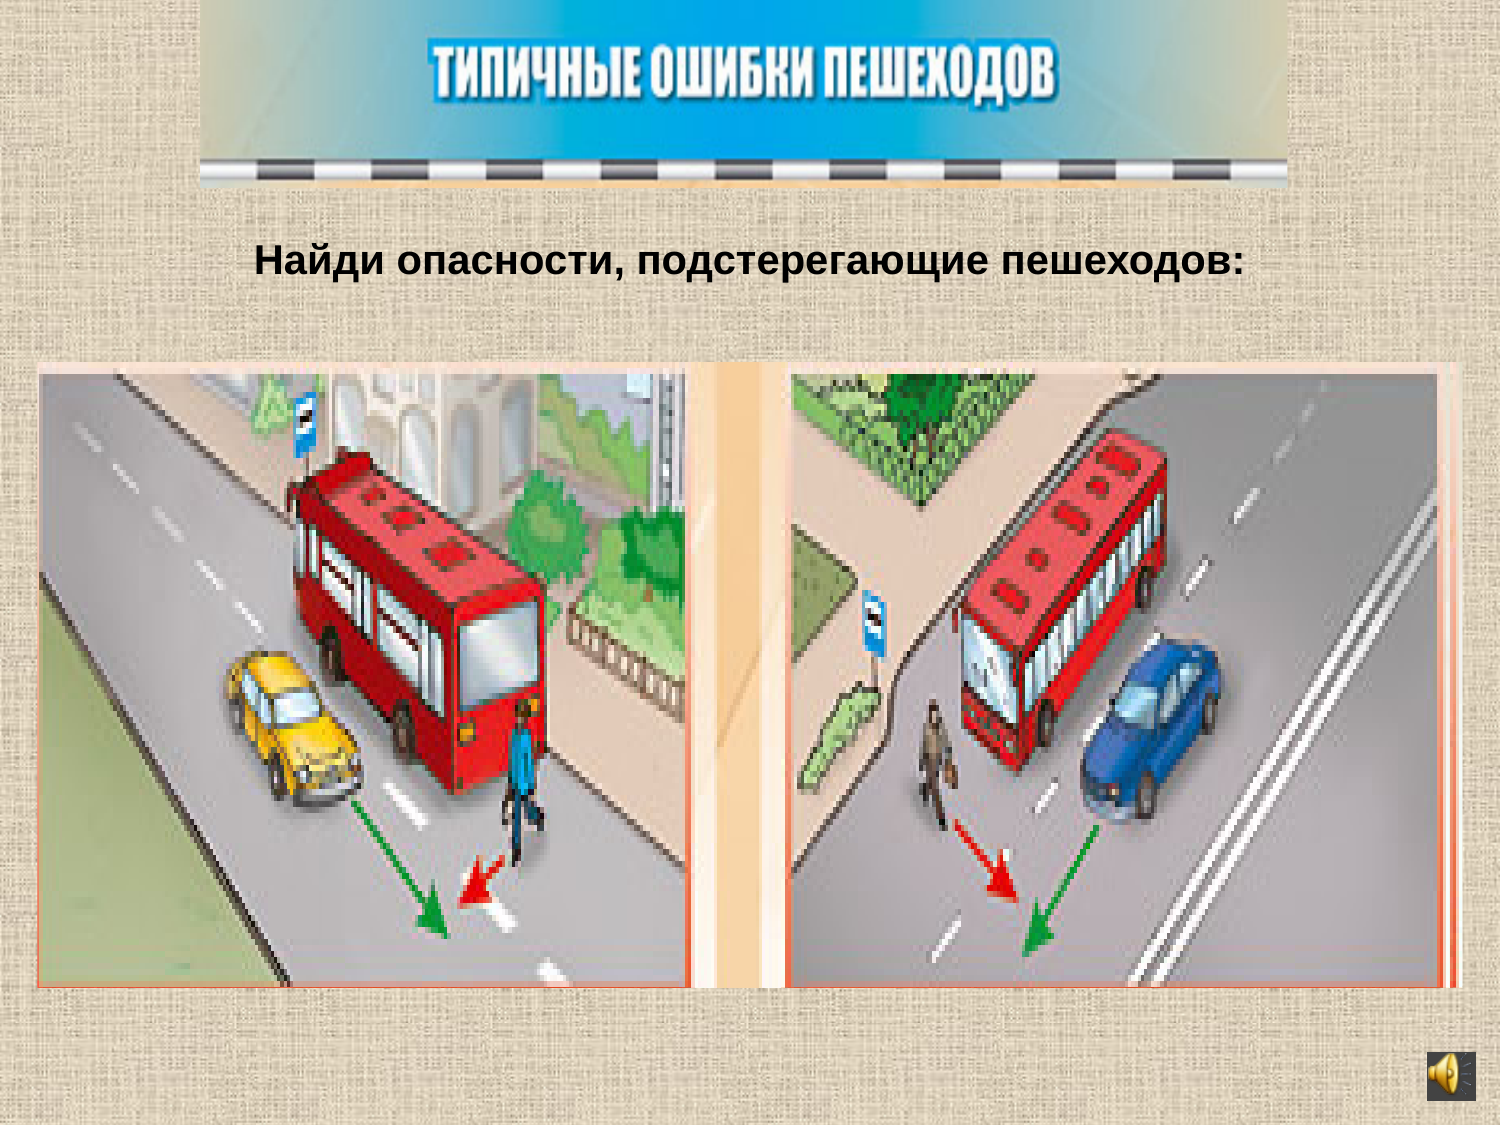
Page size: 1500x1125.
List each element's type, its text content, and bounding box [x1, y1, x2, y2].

picture [651, 44, 674, 99]
picture [432, 46, 642, 99]
picture [0, 0, 1500, 1125]
picture [825, 44, 1055, 107]
text_box Найди опасности, подстерегающие пешеходов: [112, 224, 1388, 290]
picture [676, 45, 814, 99]
